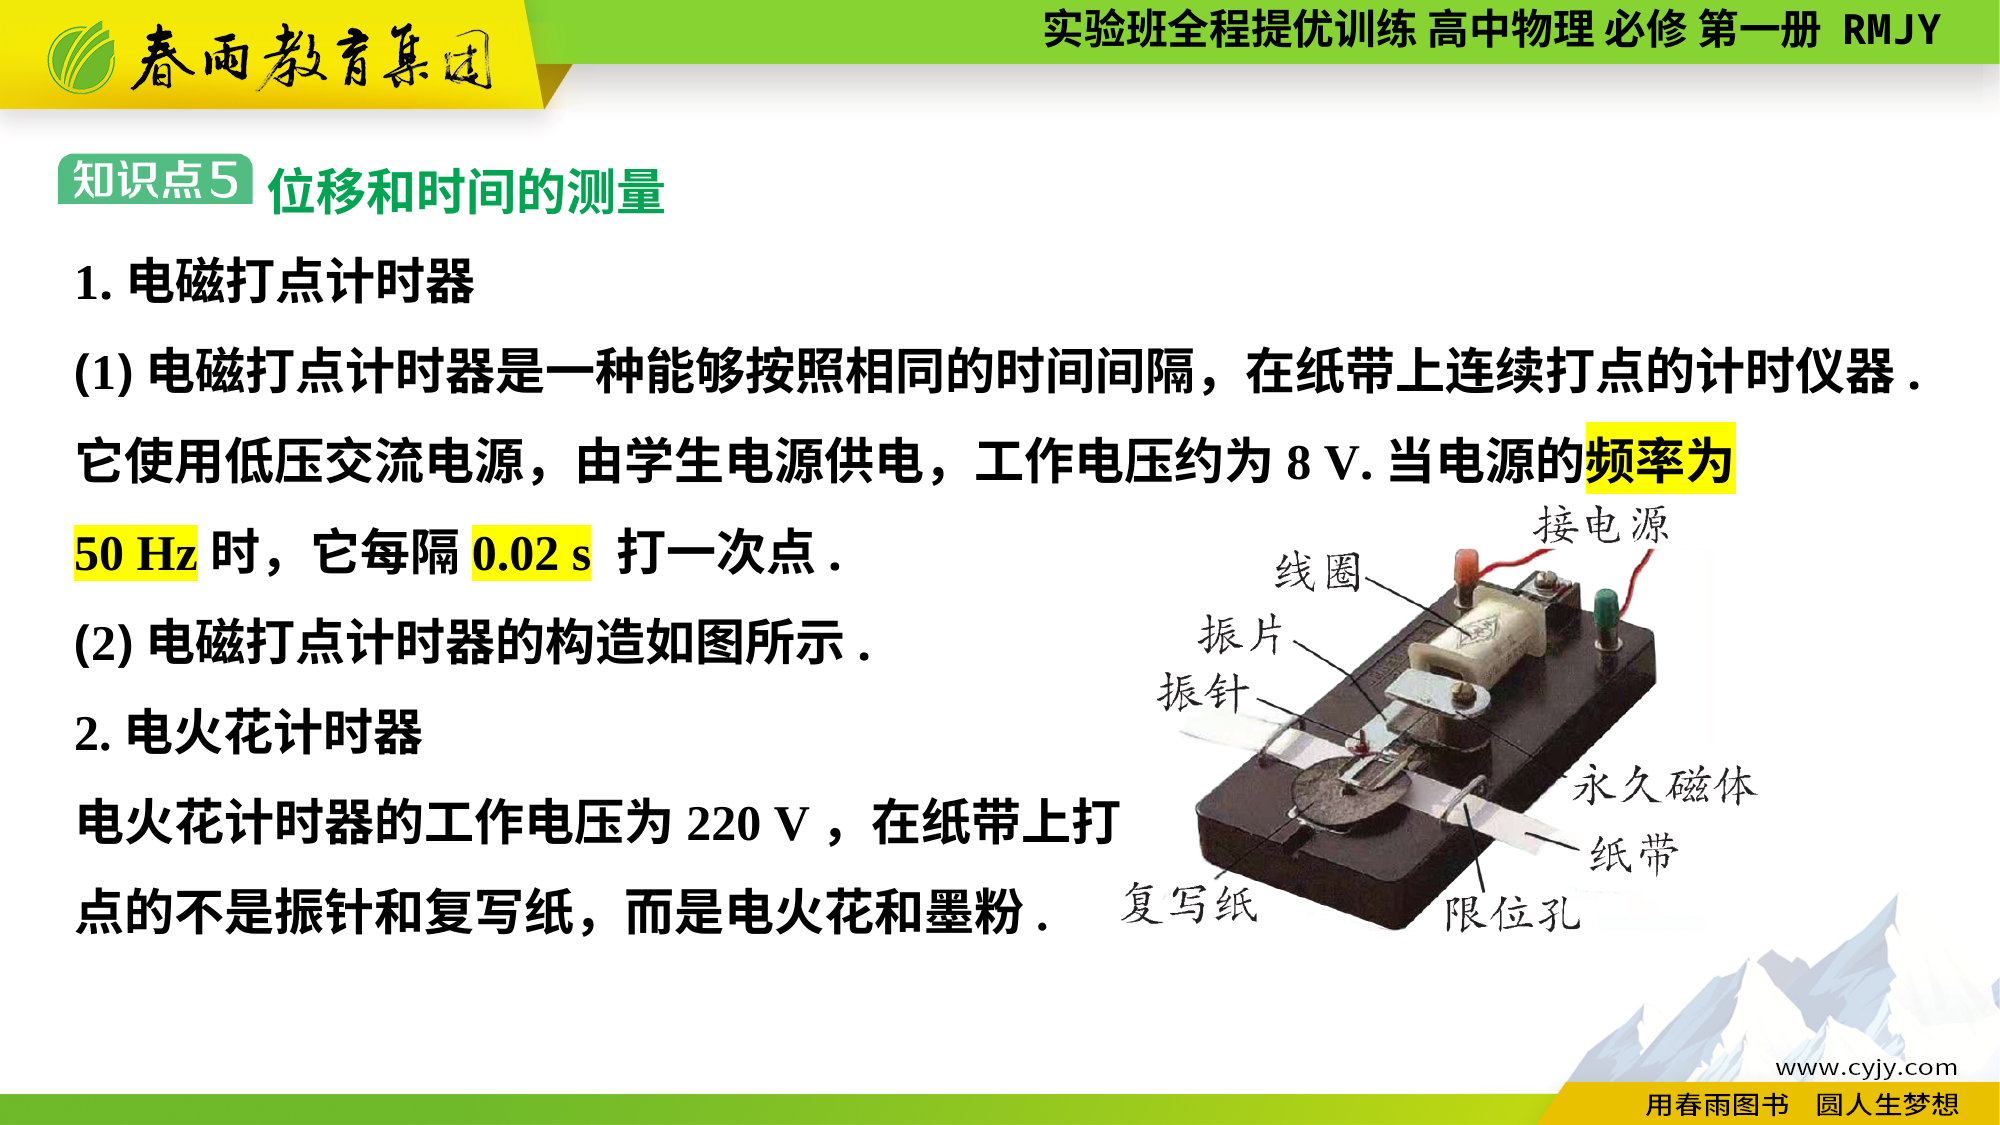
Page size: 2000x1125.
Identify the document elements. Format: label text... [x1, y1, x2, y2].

picture [0, 0, 2000, 1125]
list 位移和时间的测量 1.电磁打点计时器 (1)电磁打点计时器是一种能够按照相同的时间间隔，在纸带上连续打点的计时仪器.它使用低压交流电源，由学生电源供电，工作电压约为8 V.当电源的频率为 50 Hz时，它每隔0.02 s 打一次点. (2)电磁打点计时器的构造如图所示. 2.电火花计时器 电火花计时器的工作电压为220 V，在纸带上打 点的不是振针和复写纸，而是电火花和墨粉. [59, 122, 1944, 956]
